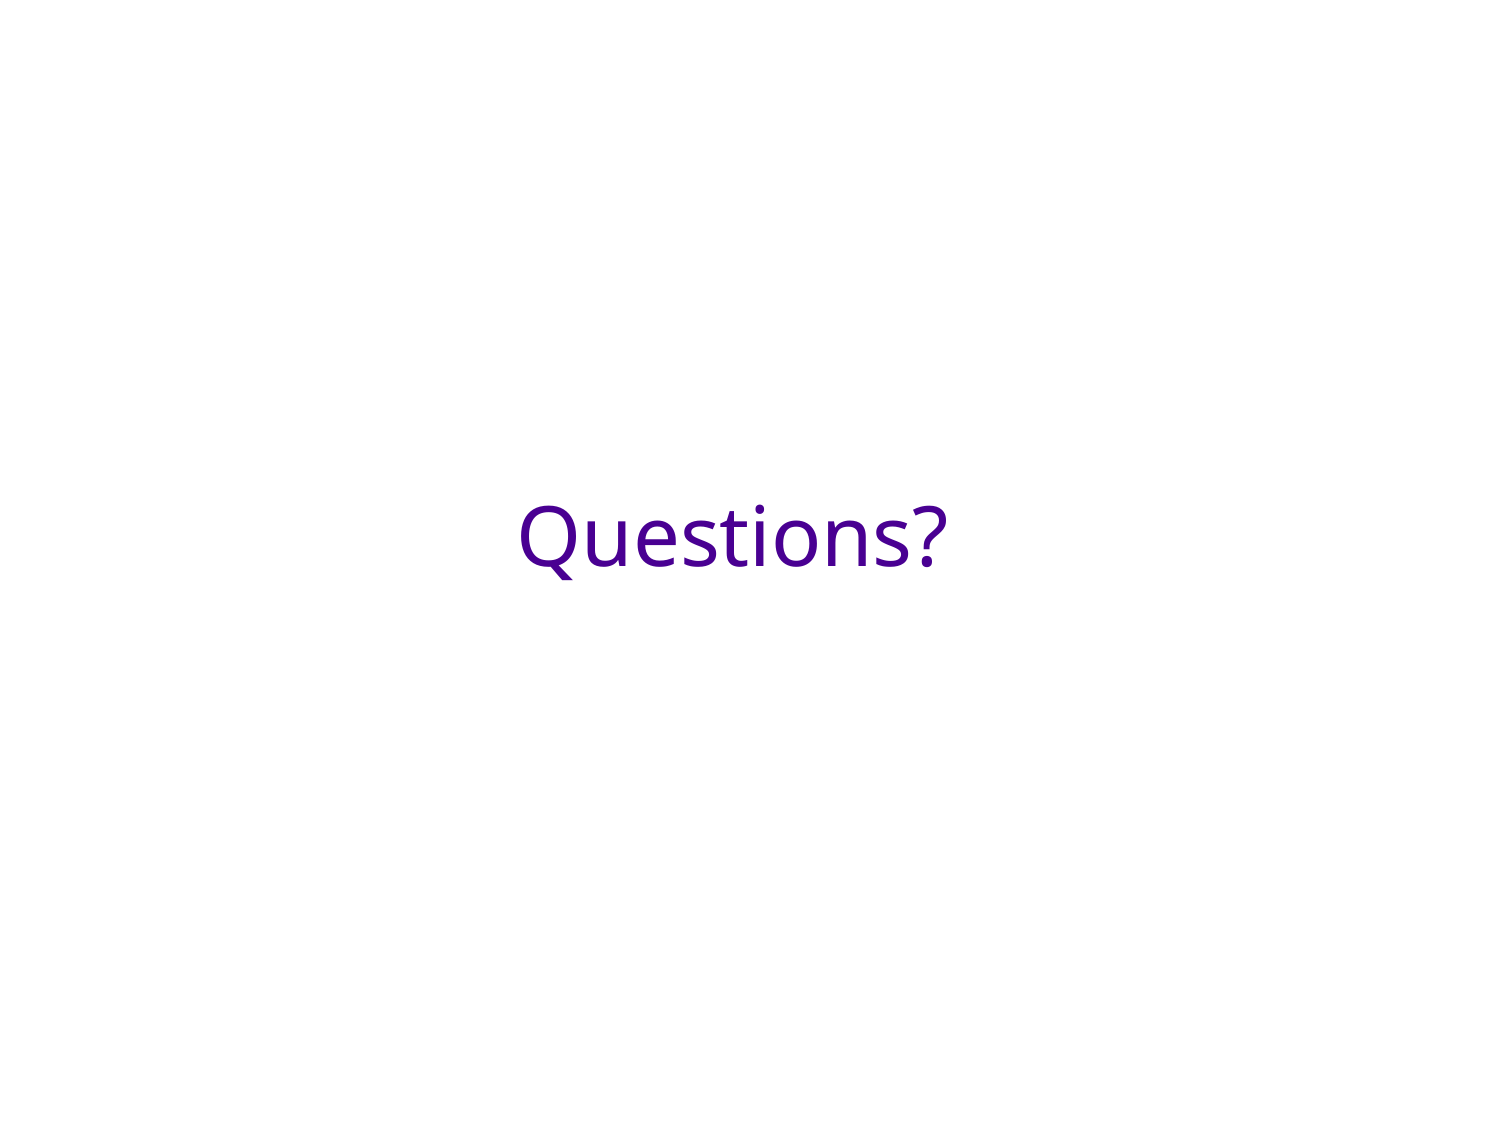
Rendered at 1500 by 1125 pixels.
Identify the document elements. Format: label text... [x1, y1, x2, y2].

list Questions? [501, 272, 1388, 1001]
